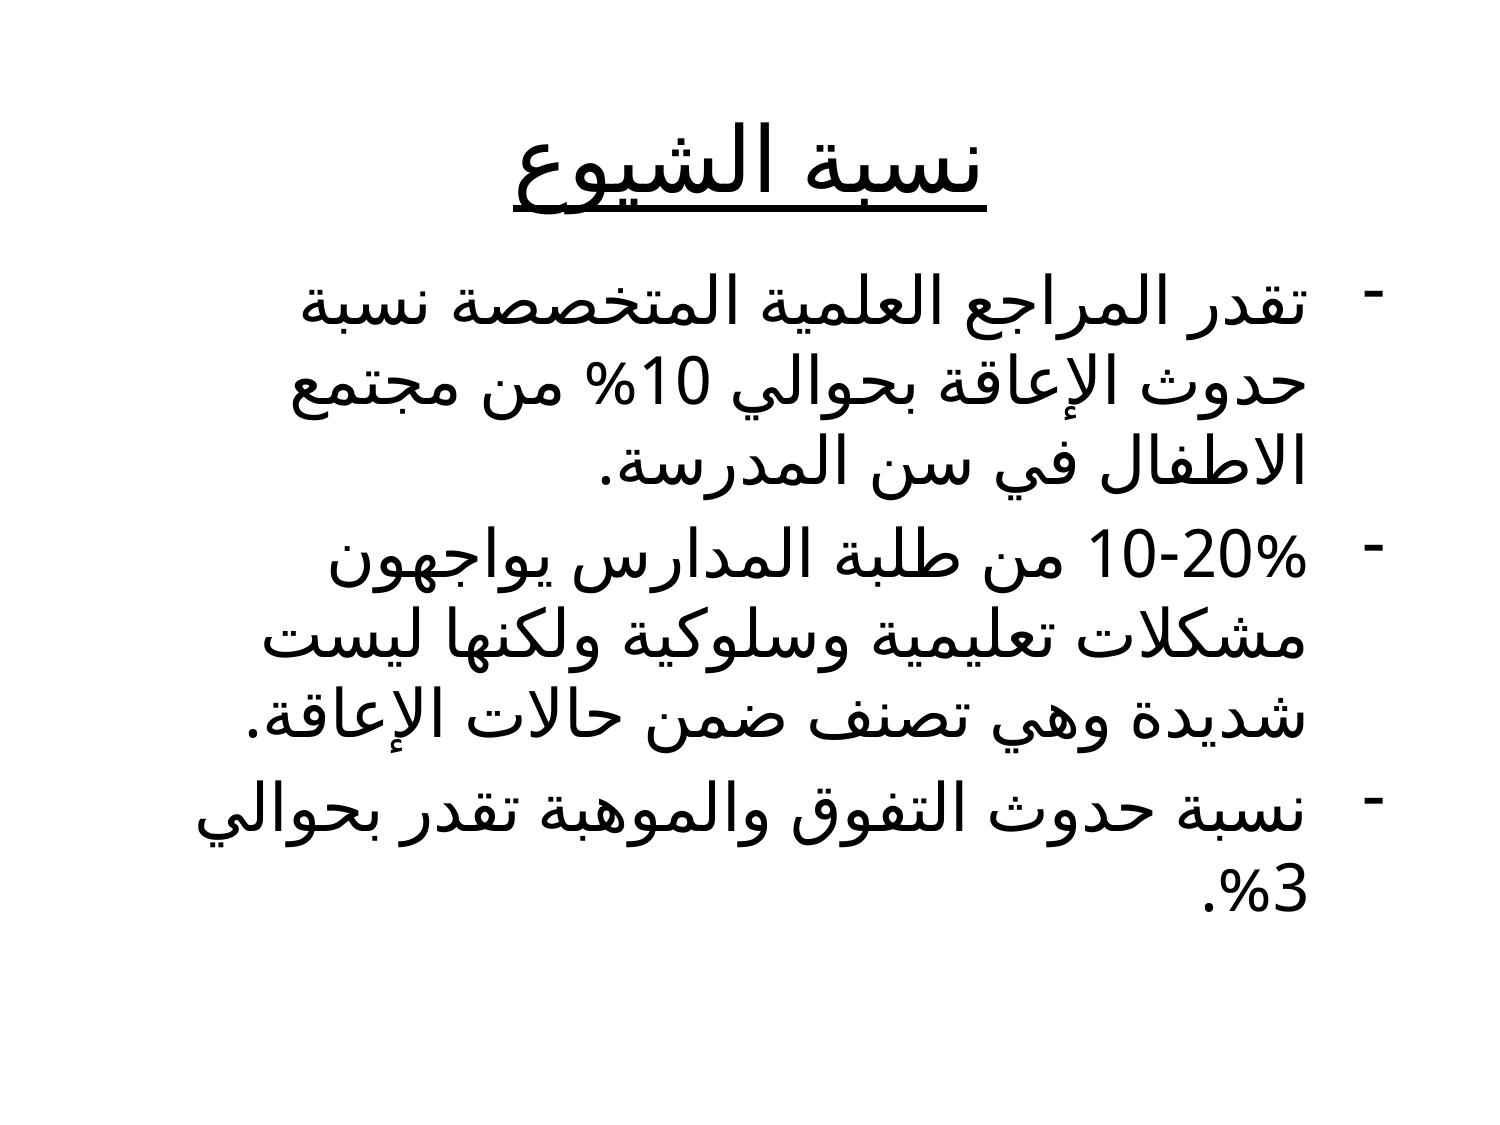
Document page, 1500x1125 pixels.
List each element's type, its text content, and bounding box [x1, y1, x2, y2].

subtitle تقدر المراجع العلمية المتخصصة نسبة حدوث الإعاقة بحوالي 10% من مجتمع الاطفال في سن المدرسة. 10-20% من طلبة المدارس يواجهون مشكلات تعليمية وسلوكية ولكنها ليست شديدة وهي تصنف ضمن حالات الإعاقة. نسبة حدوث التفوق والموهبة تقدر بحوالي 3%. [99, 249, 1400, 1088]
title نسبة الشيوع [112, 75, 1388, 238]
